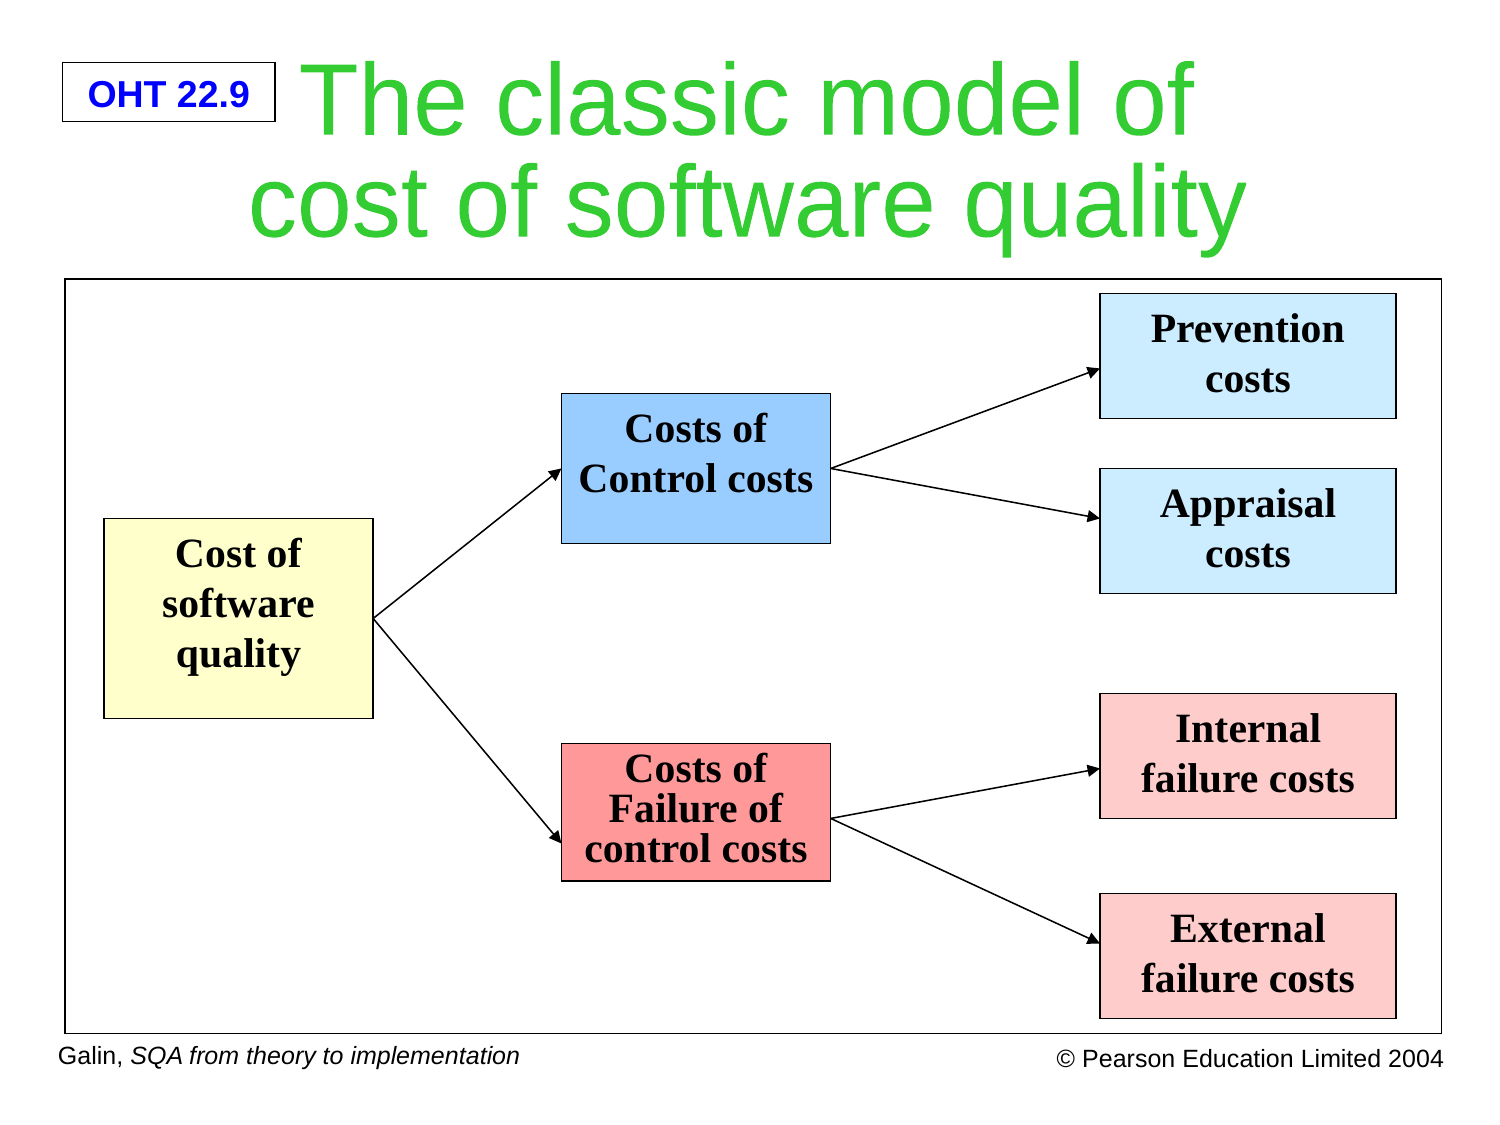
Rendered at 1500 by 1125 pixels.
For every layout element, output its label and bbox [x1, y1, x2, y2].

text_box [64, 278, 1442, 1034]
